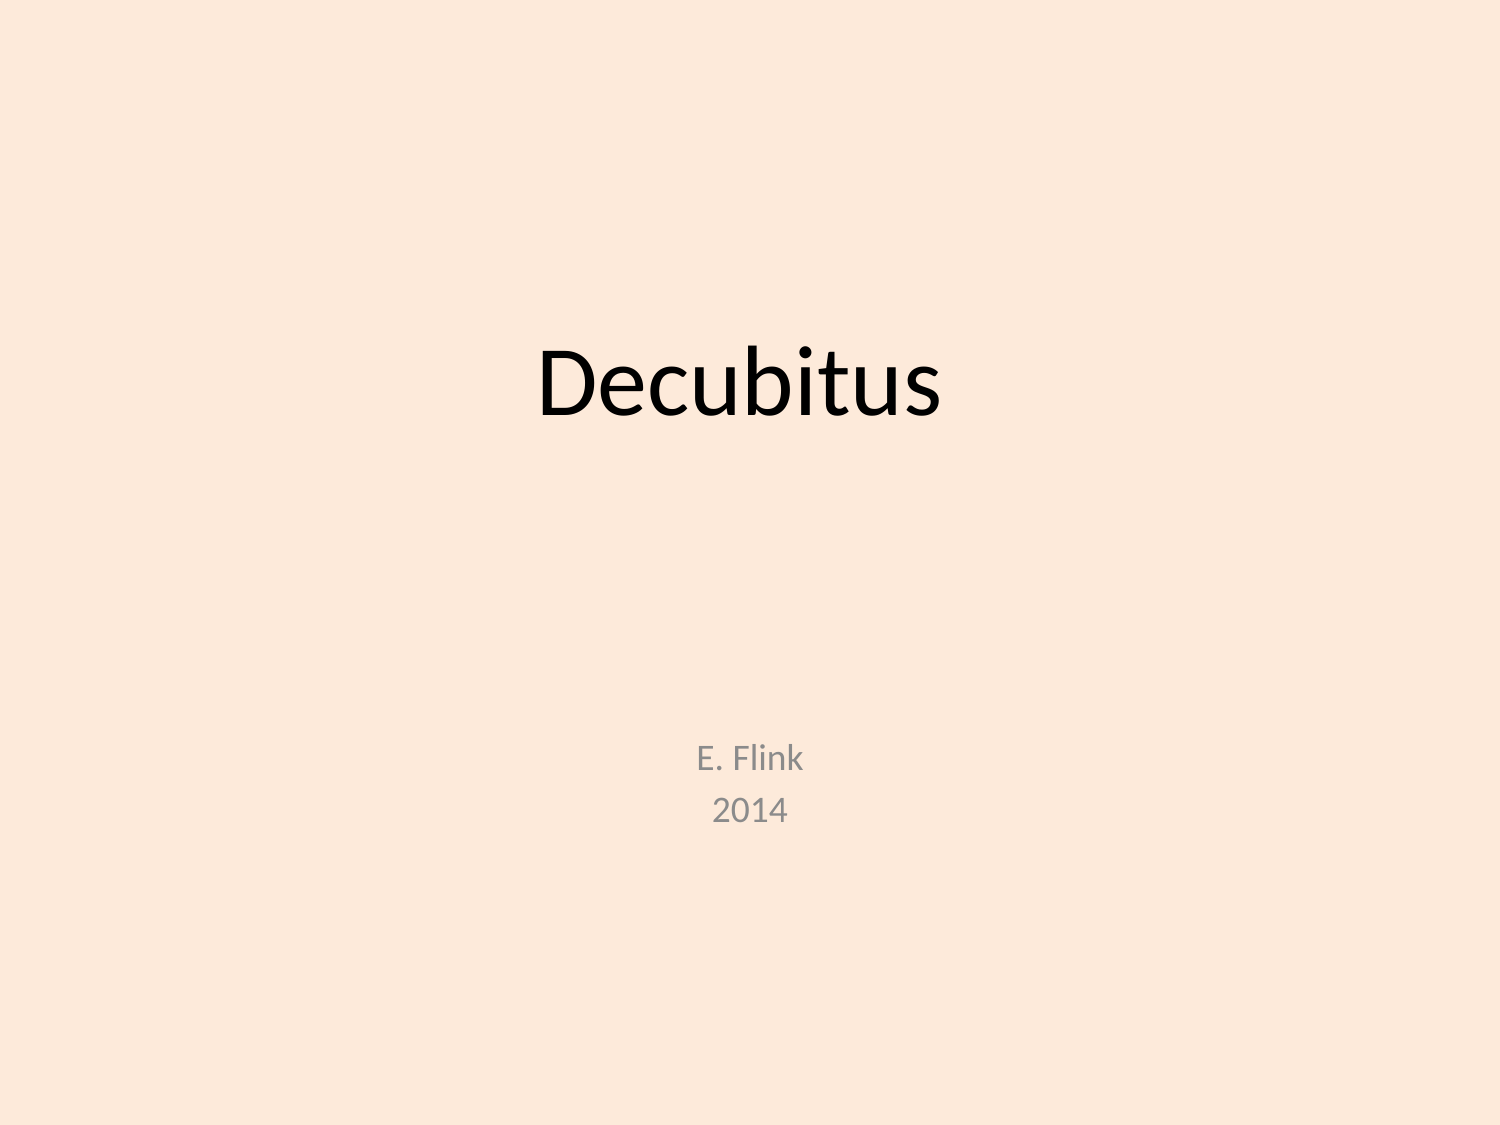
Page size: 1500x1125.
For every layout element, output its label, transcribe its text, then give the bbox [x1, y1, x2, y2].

subtitle E. Flink 2014 [225, 637, 1275, 925]
title Decubitus [112, 255, 1388, 497]
